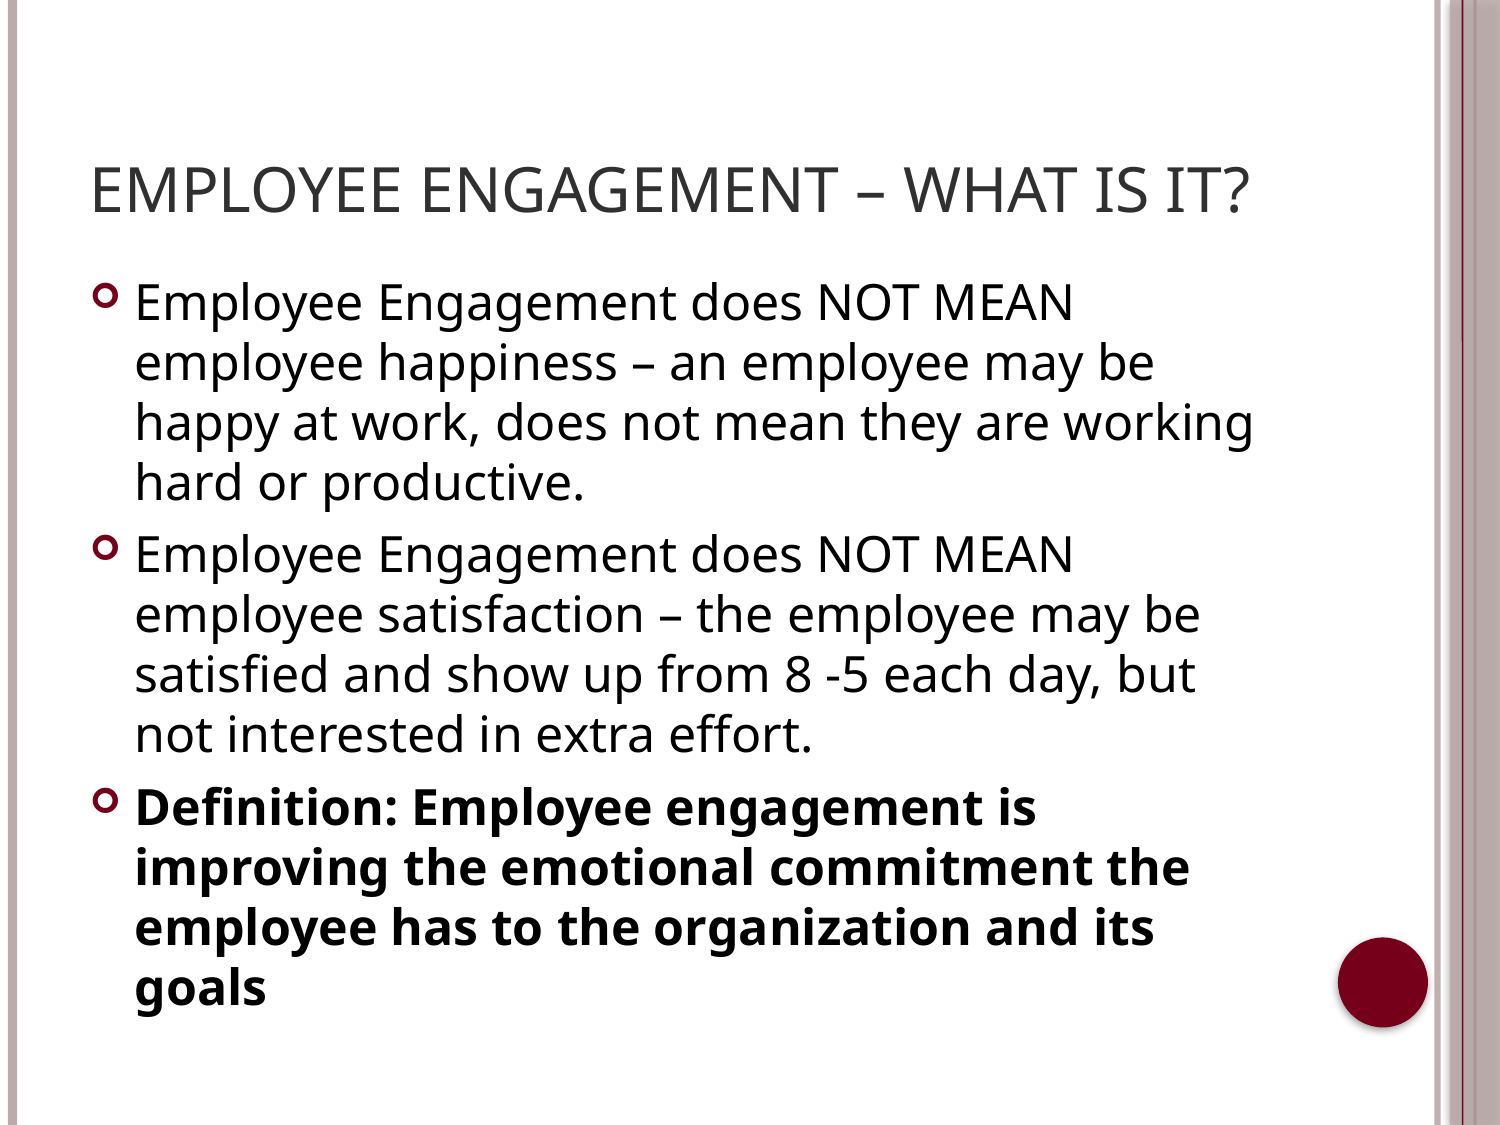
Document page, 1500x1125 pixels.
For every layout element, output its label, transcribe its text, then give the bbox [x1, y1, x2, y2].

list Employee Engagement does NOT MEAN employee happiness – an employee may be happy at work, does not mean they are working hard or productive. Employee Engagement does NOT MEAN employee satisfaction – the employee may be satisfied and show up from 8 -5 each day, but not interested in extra effort. Definition: Employee engagement is improving the emotional commitment the employee has to the organization and its goals [75, 262, 1300, 1062]
title Employee Engagement – What is it? [75, 45, 1300, 233]
